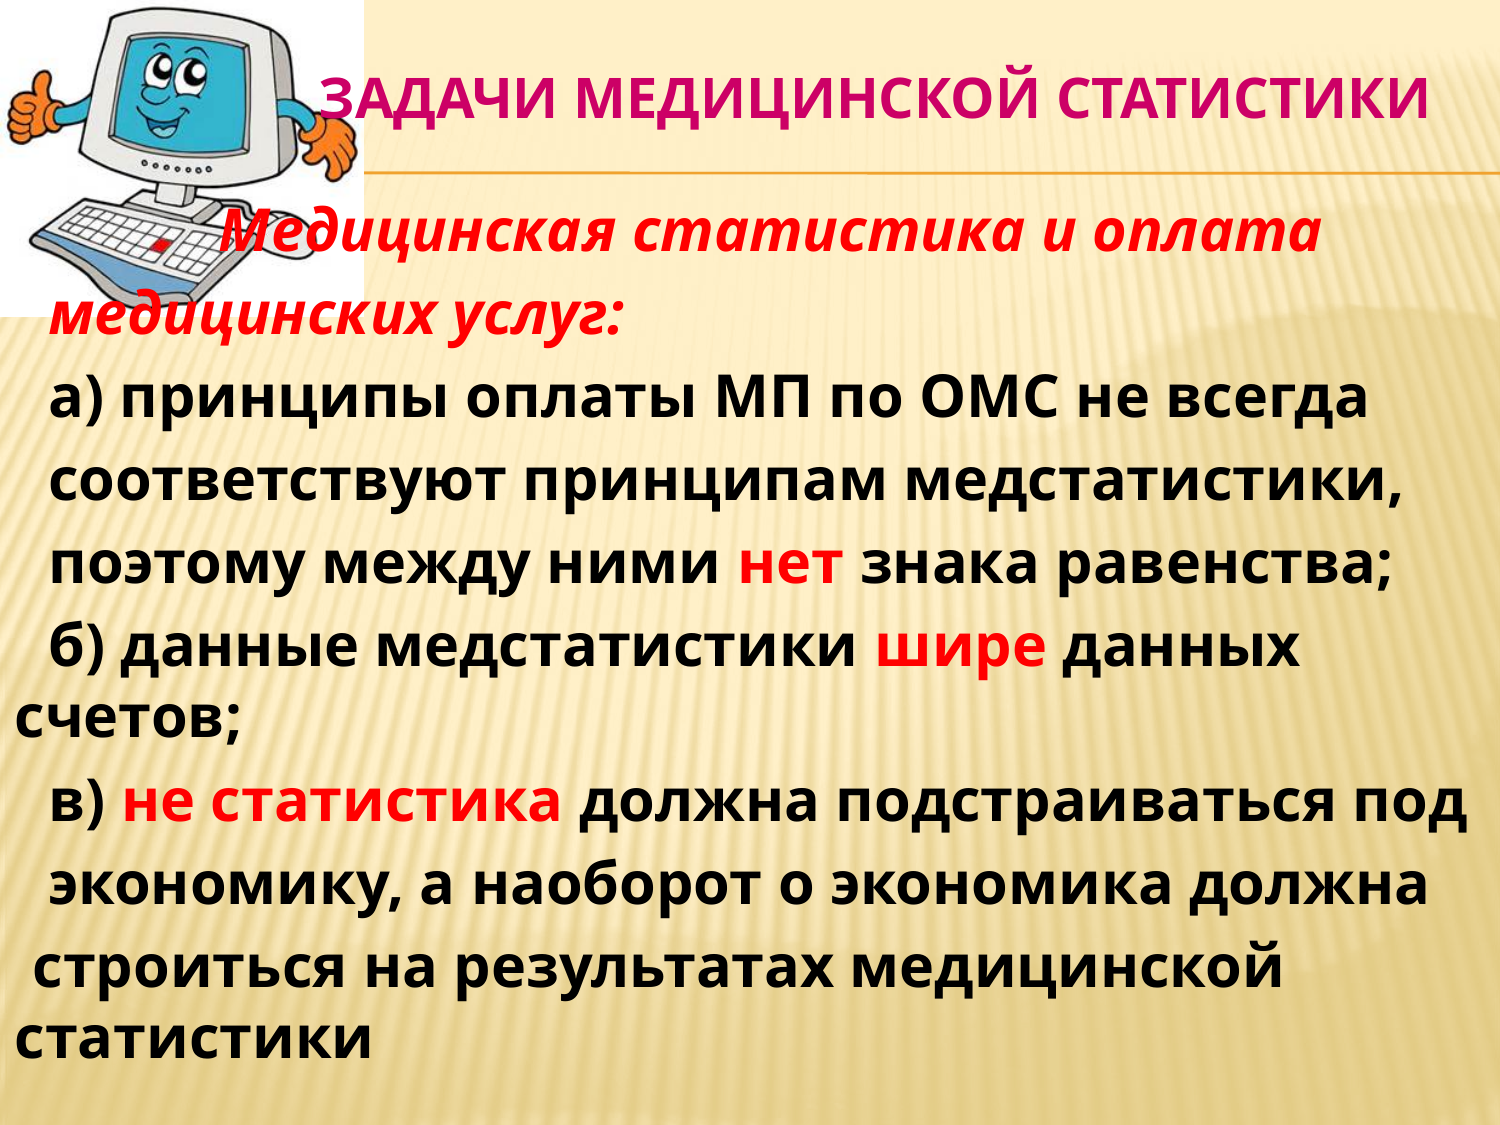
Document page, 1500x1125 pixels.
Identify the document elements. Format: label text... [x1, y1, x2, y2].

title задачи медицинской статистики [372, 30, 1475, 161]
picture [0, 0, 364, 317]
list Медицинская статистика и оплата медицинских услуг: а) принципы оплаты МП по ОМС не всегда соответствуют принципам медстатистики, поэтому между ними нет знака равенства; б) данные медстатистики шире данных счетов; в) не статистика должна подстраиваться под экономику, а наоборот о экономика должна строиться на результатах медицинской статистики [0, 184, 1500, 1090]
